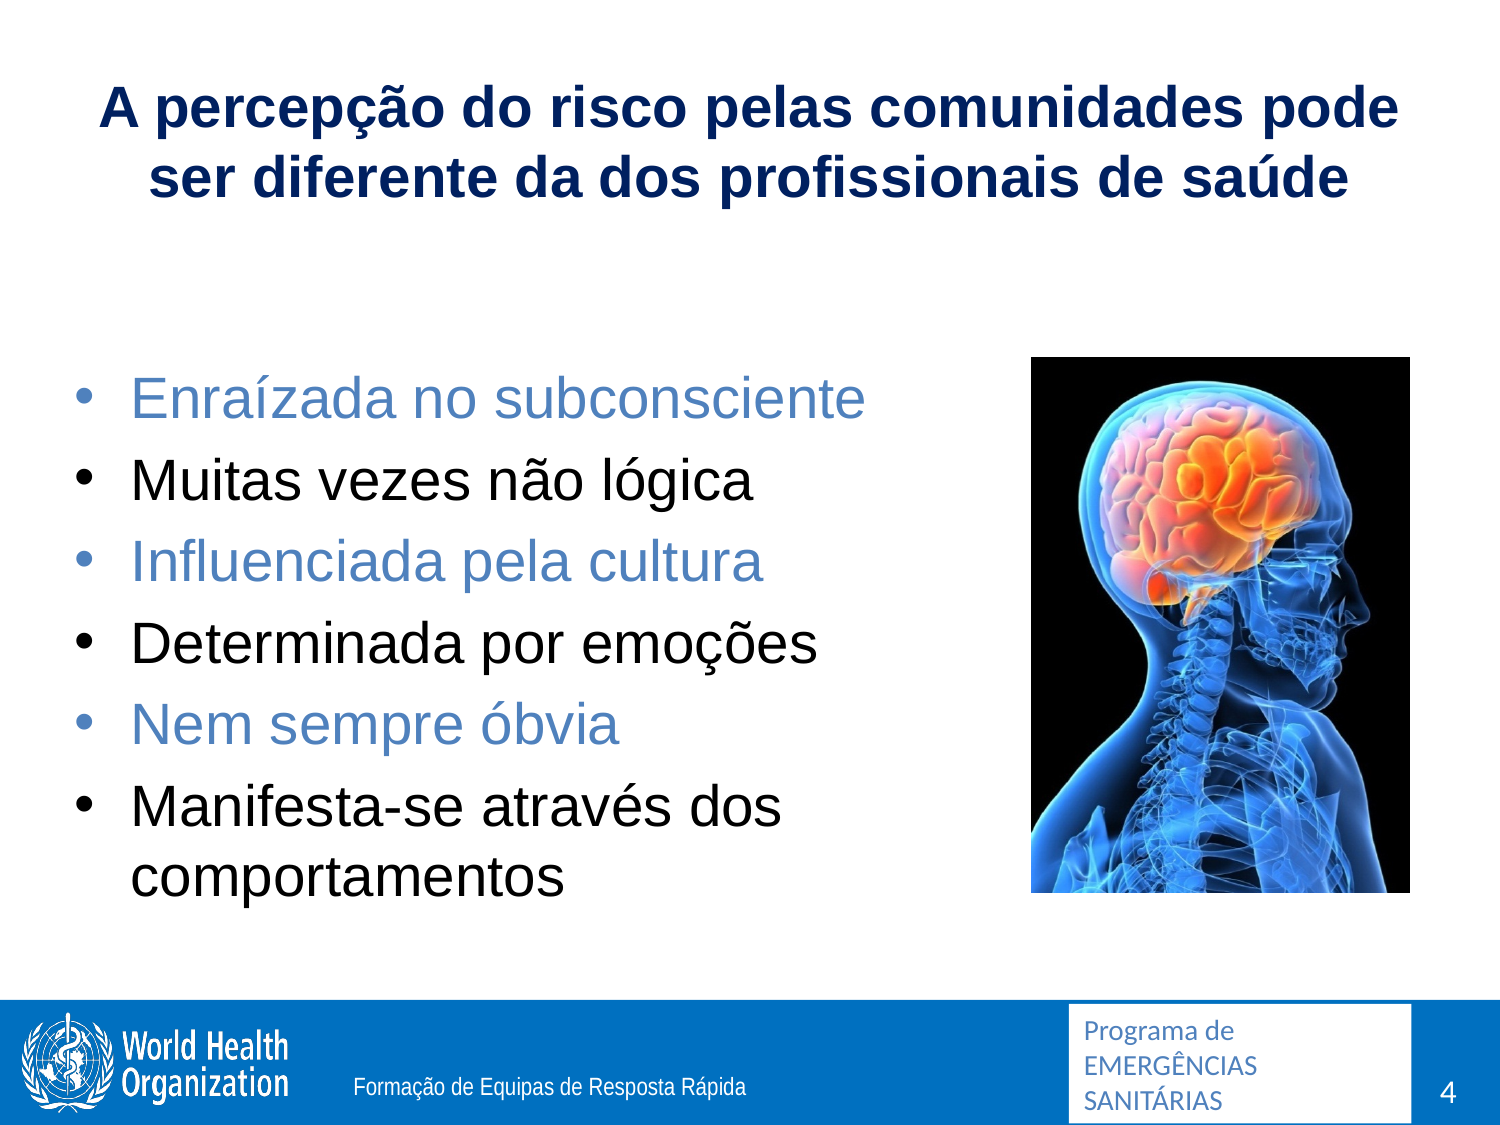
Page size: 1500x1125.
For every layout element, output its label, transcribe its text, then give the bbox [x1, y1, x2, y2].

list Enraízada no subconsciente Muitas vezes não lógica Influenciada pela cultura Determinada por emoções Nem sempre óbvia Manifesta-se através dos comportamentos [59, 352, 1032, 1095]
text_box Programa de EMERGÊNCIAS SANITÁRIAS [1068, 1003, 1412, 1124]
picture [21, 1012, 288, 1113]
picture [1031, 357, 1410, 893]
title A percepção do risco pelas comunidades pode ser diferente da dos profissionais de saúde [75, 45, 1425, 233]
